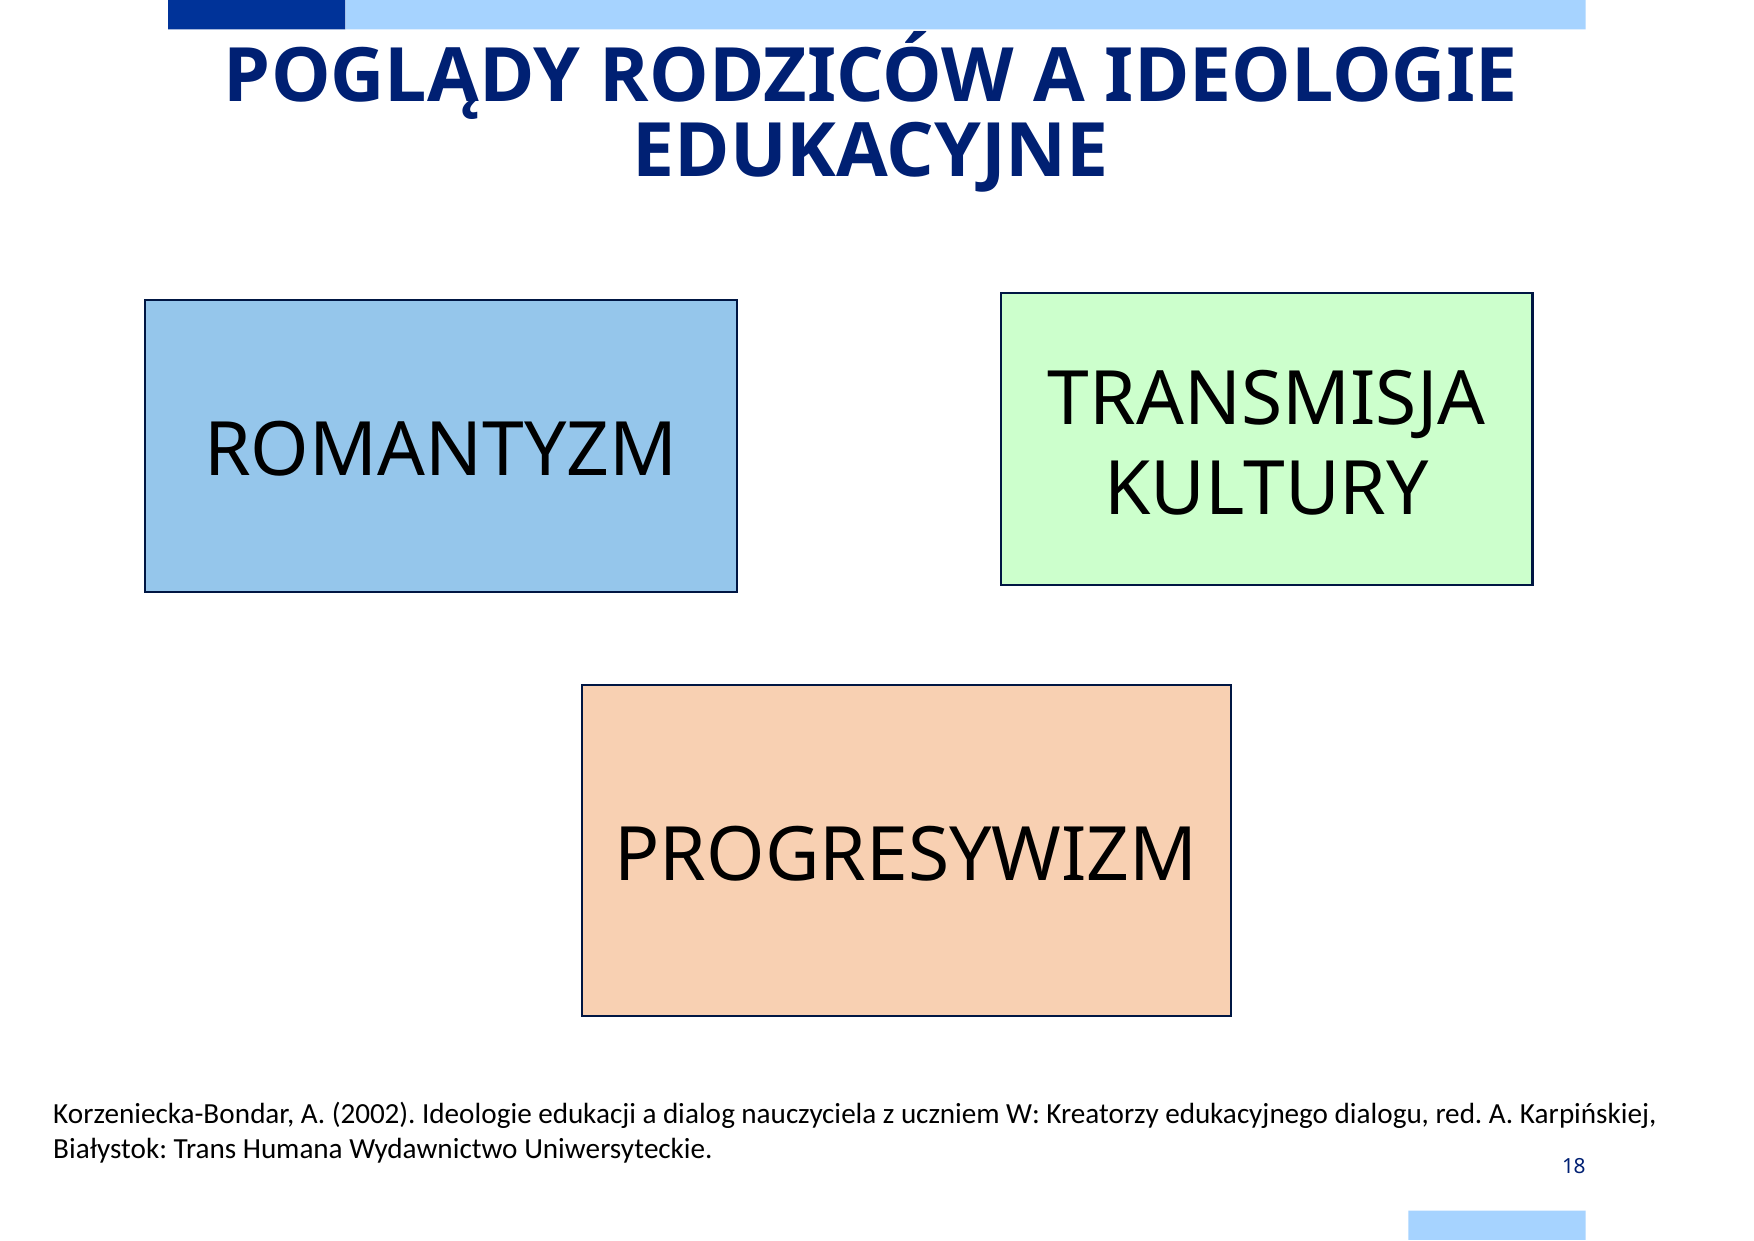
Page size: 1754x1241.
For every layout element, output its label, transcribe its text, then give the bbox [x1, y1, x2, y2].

text_box Korzeniecka-Bondar, A. (2002). Ideologie edukacji a dialog nauczyciela z uczniem W: Kreatorzy edukacyjnego dialogu, red. A. Karpińskiej, Białystok: Trans Humana Wydawnictwo Uniwersyteckie. [38, 501, 1728, 1172]
text_box TRANSMISJA KULTURY [1000, 292, 1534, 501]
title POGLĄDY RODZICÓW A IDEOLOGIE EDUKACYJNE [14, 41, 1728, 207]
slide_number 18 [1408, 1172, 1586, 1182]
text_box ROMANTYZM [144, 299, 738, 501]
